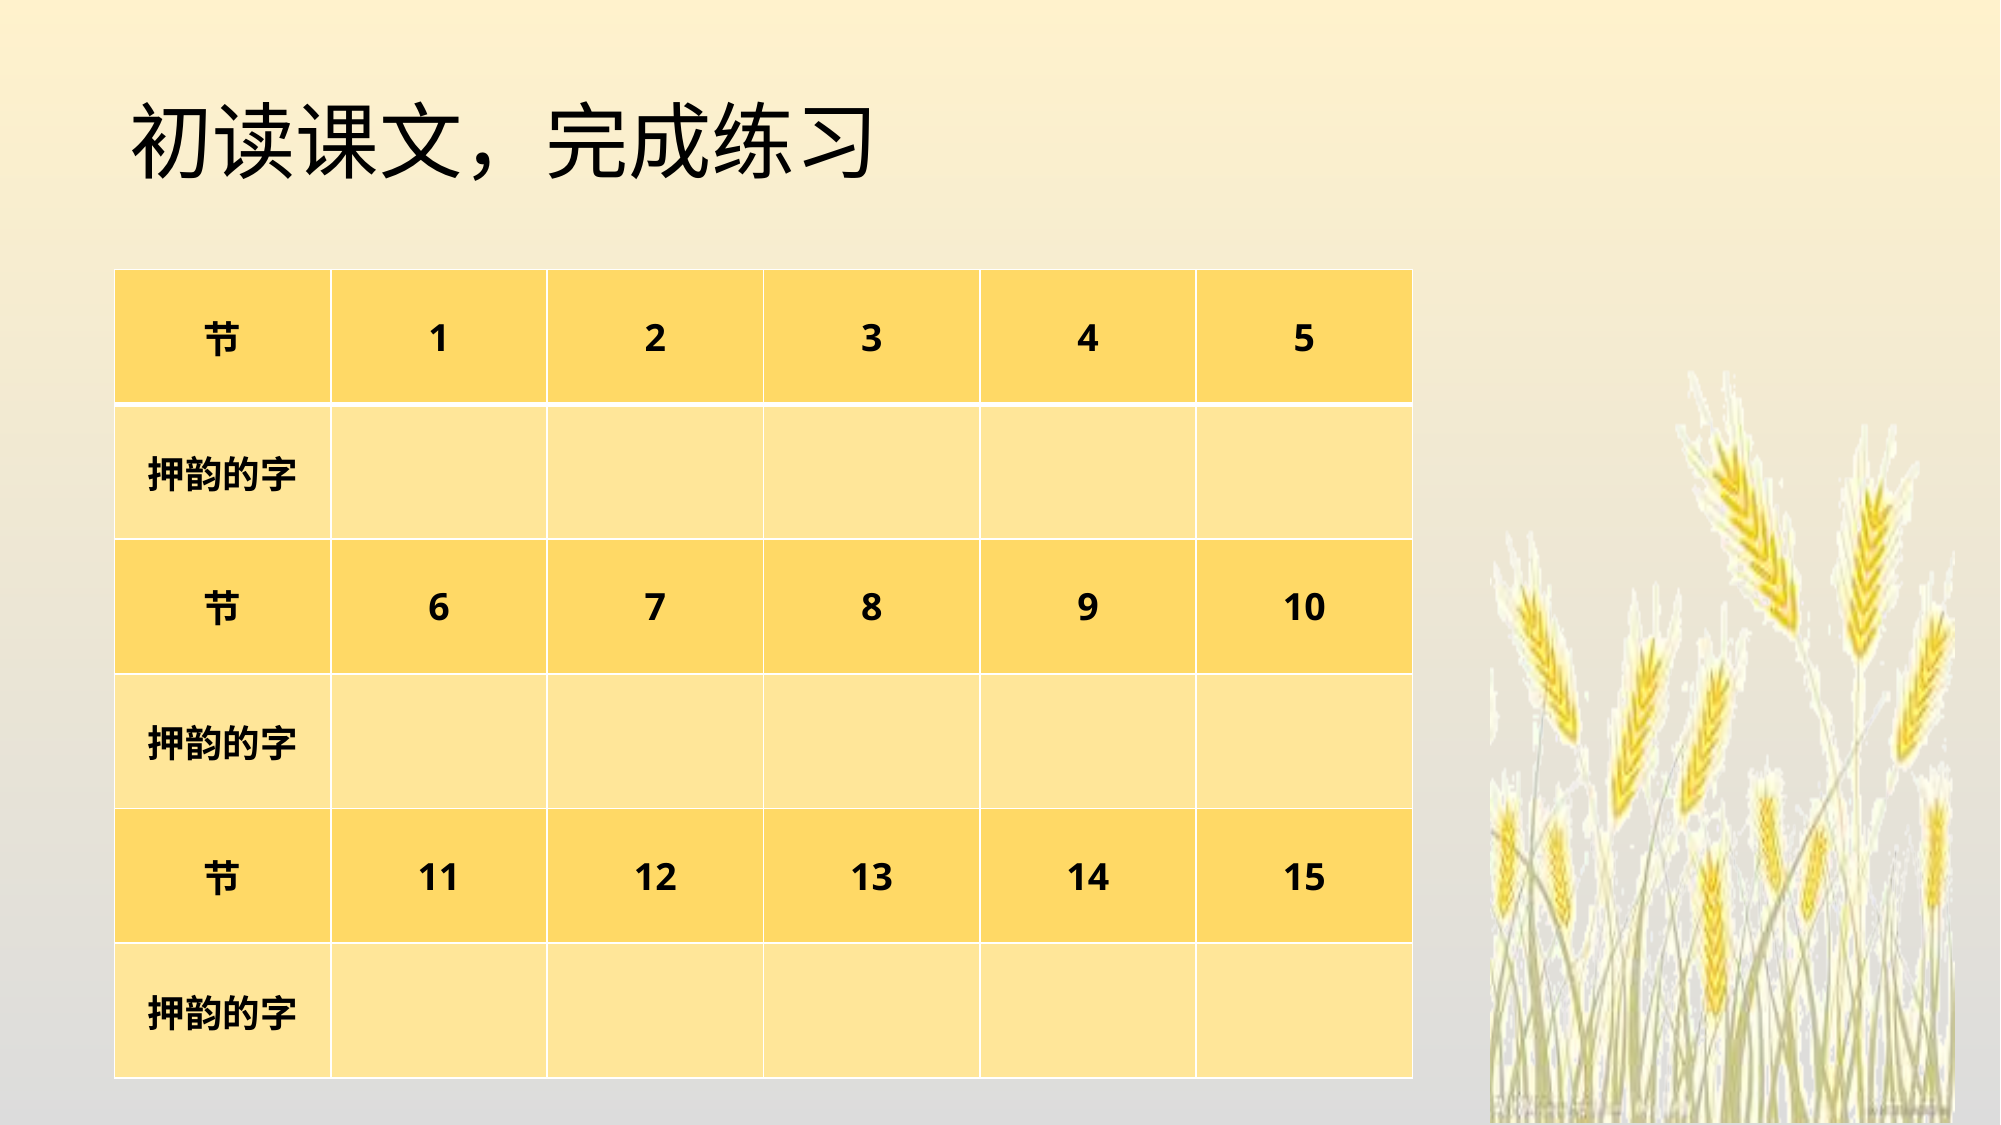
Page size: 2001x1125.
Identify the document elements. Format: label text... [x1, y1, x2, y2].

table_cell 12 [548, 809, 763, 942]
table_cell [548, 407, 763, 538]
table_header 3 [764, 270, 979, 402]
table_header 2 [548, 270, 763, 402]
table_cell 9 [981, 540, 1195, 673]
table_cell 8 [764, 540, 979, 673]
text_box 初读课文，完成练习 [114, 82, 1321, 197]
table_cell 押韵的字 [115, 407, 330, 538]
table_cell [1197, 675, 1412, 808]
table_header 4 [981, 270, 1195, 402]
table_cell [981, 407, 1195, 538]
table_cell [764, 407, 979, 538]
table_cell 押韵的字 [115, 675, 330, 808]
table_cell [764, 944, 979, 1077]
picture [1490, 159, 1955, 1123]
table_cell [548, 944, 763, 1077]
table_cell 14 [981, 809, 1195, 942]
table_cell 10 [1197, 540, 1412, 673]
table_cell 7 [548, 540, 763, 673]
table_cell [981, 675, 1195, 808]
table_cell 6 [332, 540, 546, 673]
table_cell 11 [332, 809, 546, 942]
table_cell [1197, 407, 1412, 538]
table_cell [332, 944, 546, 1077]
table_cell [981, 944, 1195, 1077]
table_cell 节 [115, 540, 330, 673]
table_cell [332, 407, 546, 538]
table_cell 13 [764, 809, 979, 942]
table_cell 押韵的字 [115, 944, 330, 1077]
table_header 5 [1197, 270, 1412, 402]
table_header 节 [115, 270, 330, 402]
table_cell 节 [115, 809, 330, 942]
table_cell [1197, 944, 1412, 1077]
table_cell [764, 675, 979, 808]
table_cell 15 [1197, 809, 1412, 942]
table_header 1 [332, 270, 546, 402]
table_cell [548, 675, 763, 808]
table_cell [332, 675, 546, 808]
